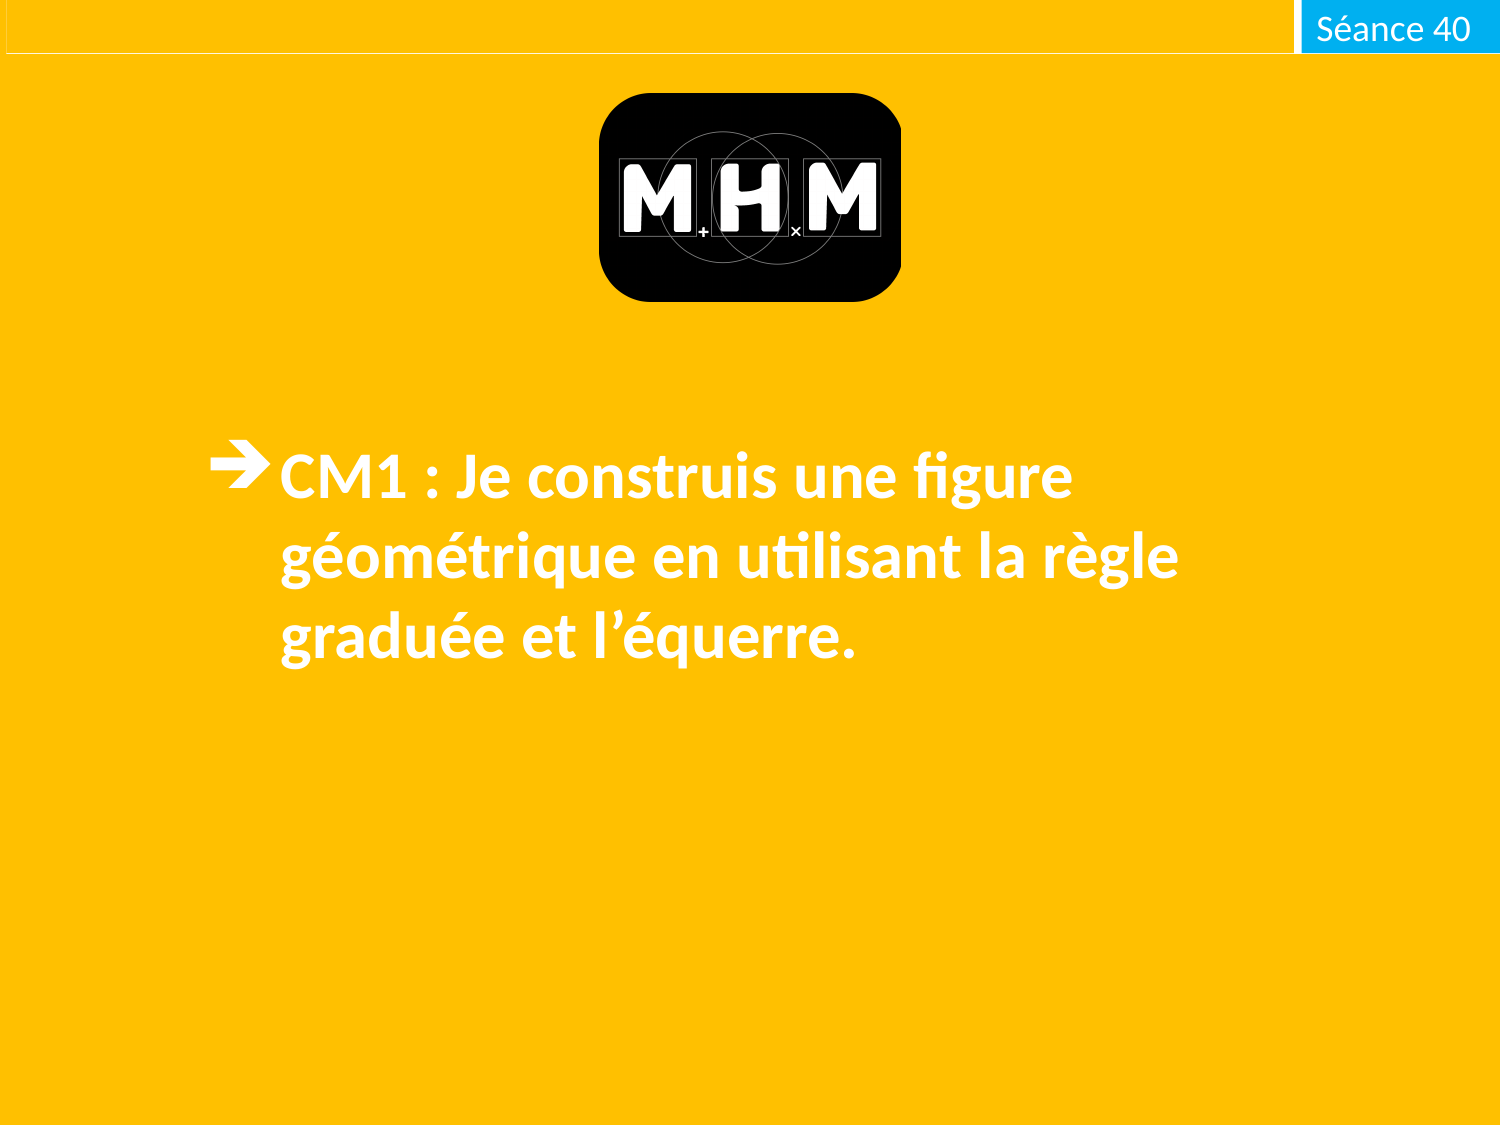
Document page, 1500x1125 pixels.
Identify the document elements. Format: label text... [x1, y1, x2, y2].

text_box [0, 52, 1500, 1125]
text_box CM1 : Je construis une figure géométrique en utilisant la règle graduée et l’équerre. [190, 354, 1263, 680]
picture [599, 93, 901, 302]
